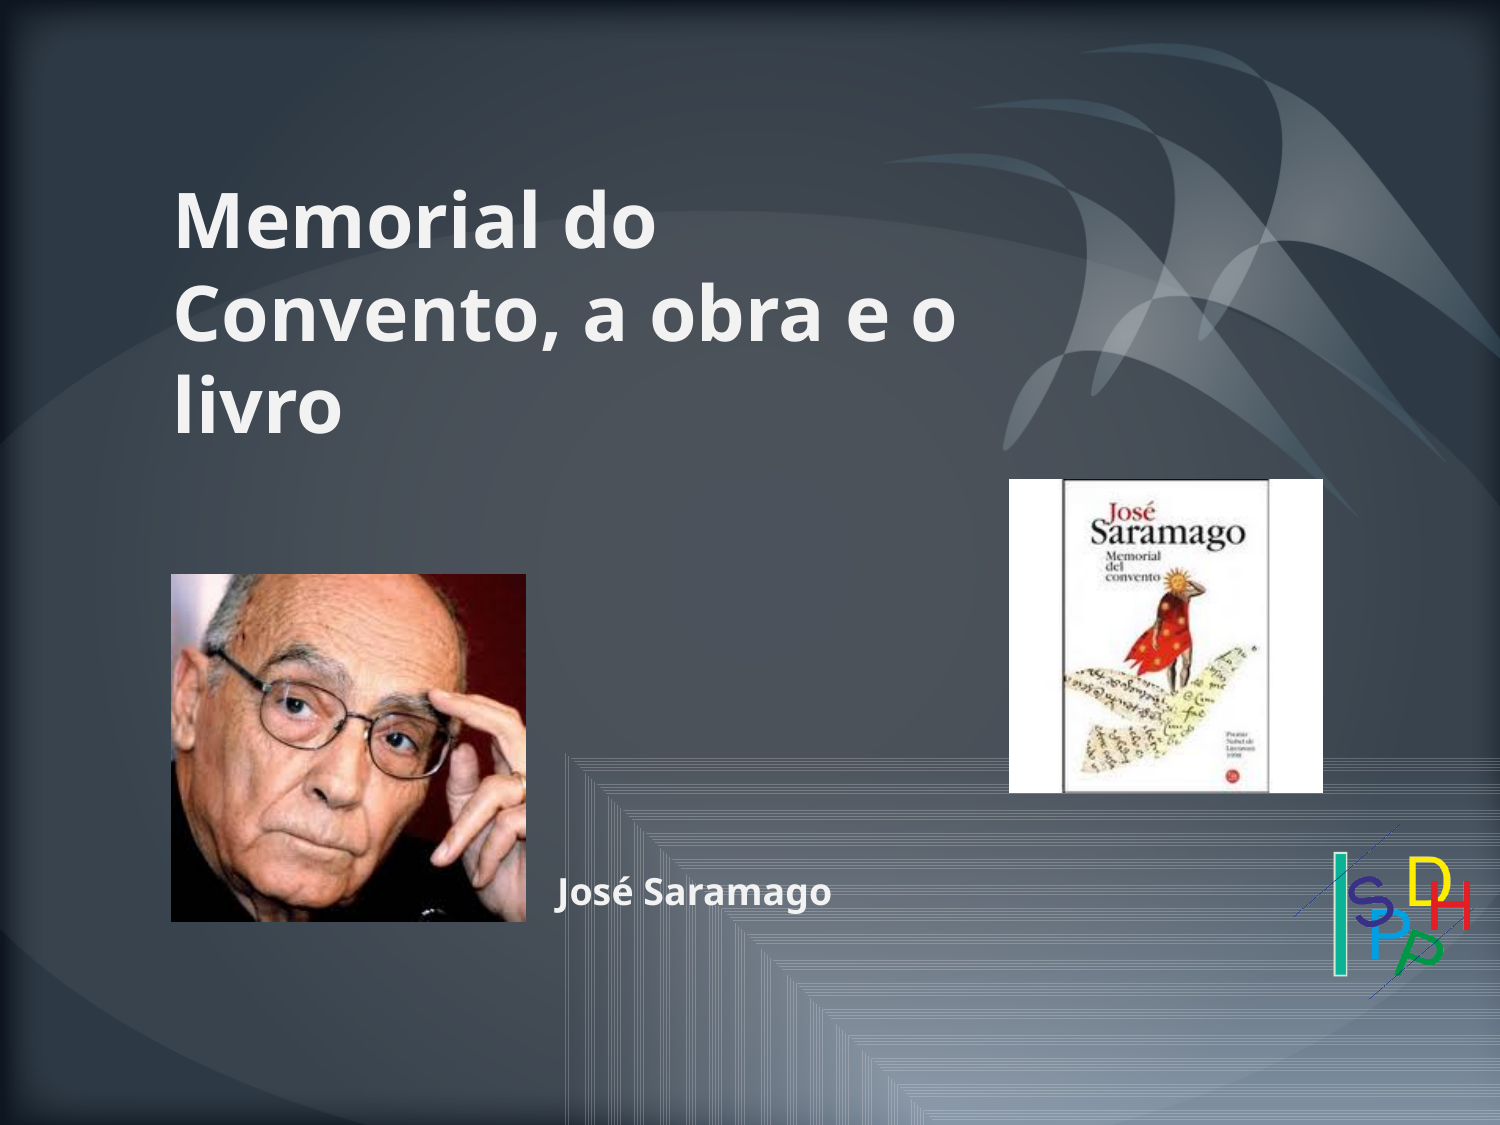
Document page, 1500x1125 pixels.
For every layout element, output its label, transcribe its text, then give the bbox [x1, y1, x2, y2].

title Memorial do Convento, a obra e o livro [157, 160, 1046, 457]
text_box José Saramago [532, 860, 848, 921]
picture [0, 0, 1500, 1125]
